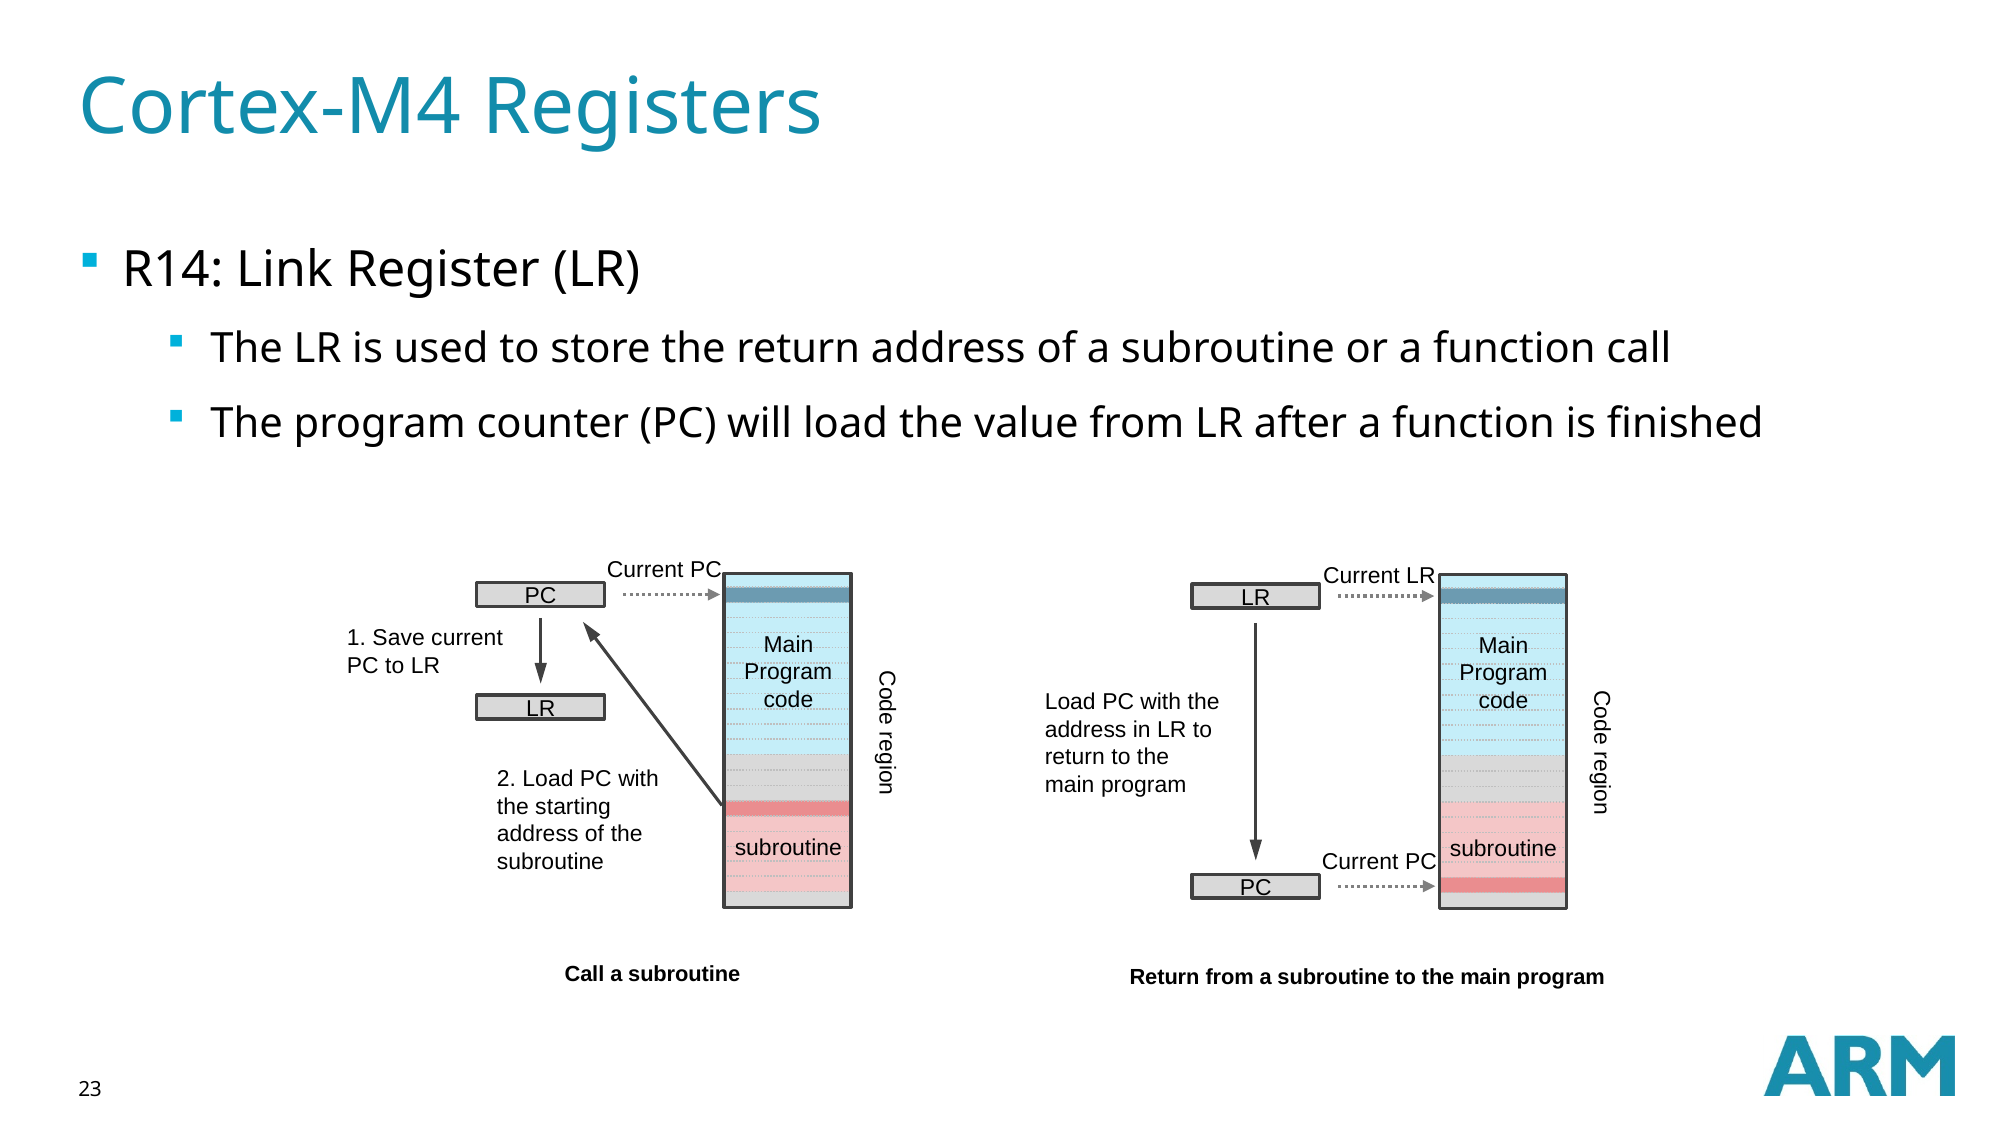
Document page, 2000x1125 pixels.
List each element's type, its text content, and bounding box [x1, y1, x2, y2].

list R14: Link Register (LR) The LR is used to store the return address of a subroutine or a function call The program counter (PC) will load the value from LR after a function is finished [78, 236, 1909, 1004]
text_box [331, 546, 1625, 998]
picture [1763, 1035, 1955, 1096]
title Cortex-M4 Registers [78, 55, 1910, 150]
